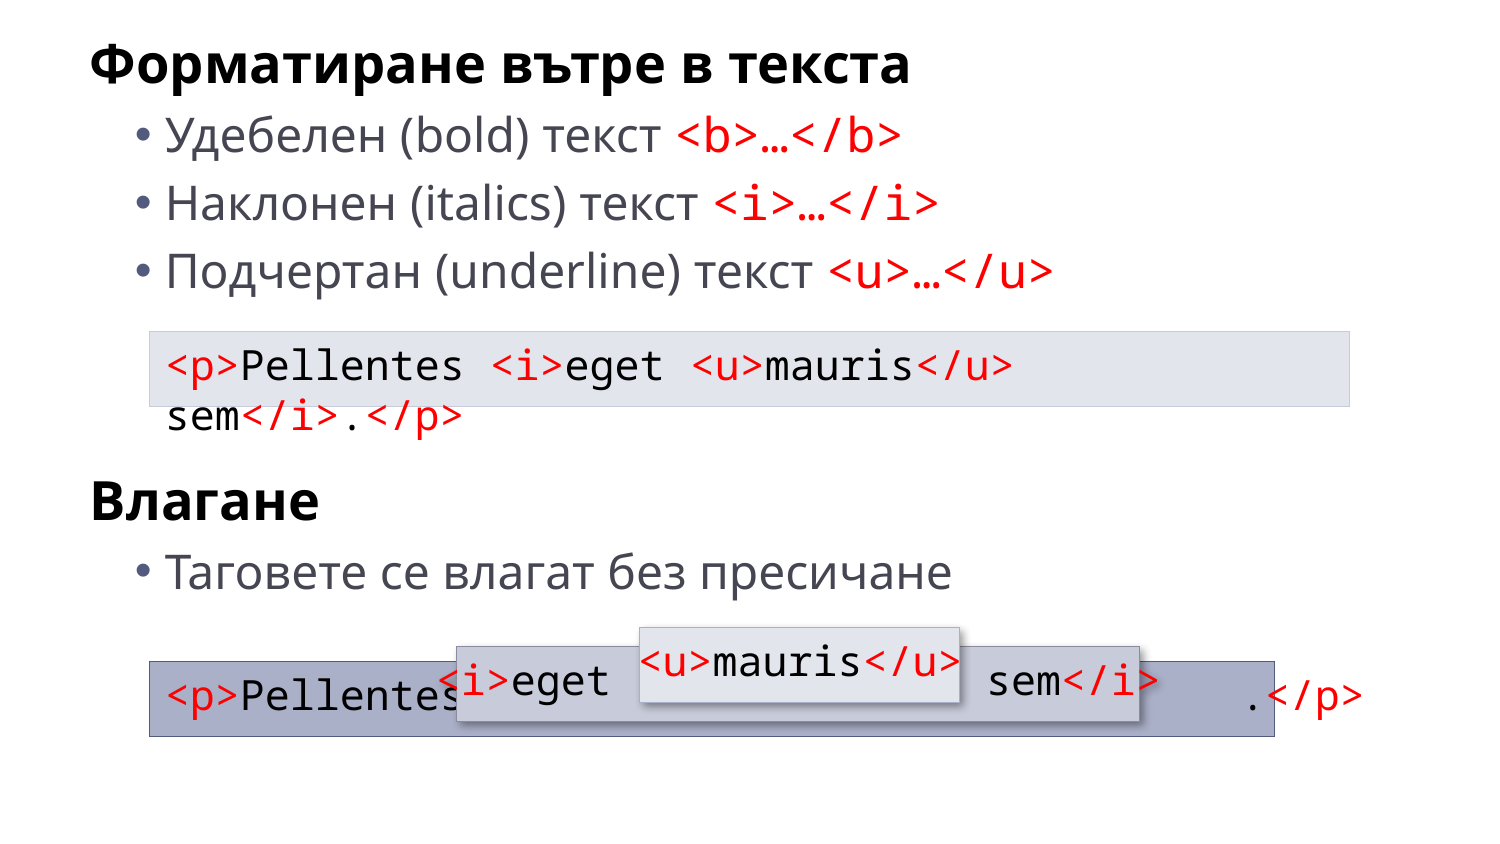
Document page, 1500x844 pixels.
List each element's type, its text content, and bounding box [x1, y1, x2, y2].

text_box <p>Pellentes <i>eget <u>mauris</u> sem</i>.</p> [149, 331, 1350, 407]
text_box <p>Pellentes .</p> [149, 661, 1275, 737]
list Форматиране вътре в текста Удебелен (bold) текст <b>…</b> Наклонен (italics) текст <i>…</i> Подчертан (underline) текст <u>…</u> Влагане Таговете се влагат без пресичане [75, 21, 1475, 835]
text_box <i>eget sem</i> [456, 646, 1140, 722]
text_box <u>mauris</u> [639, 627, 960, 703]
